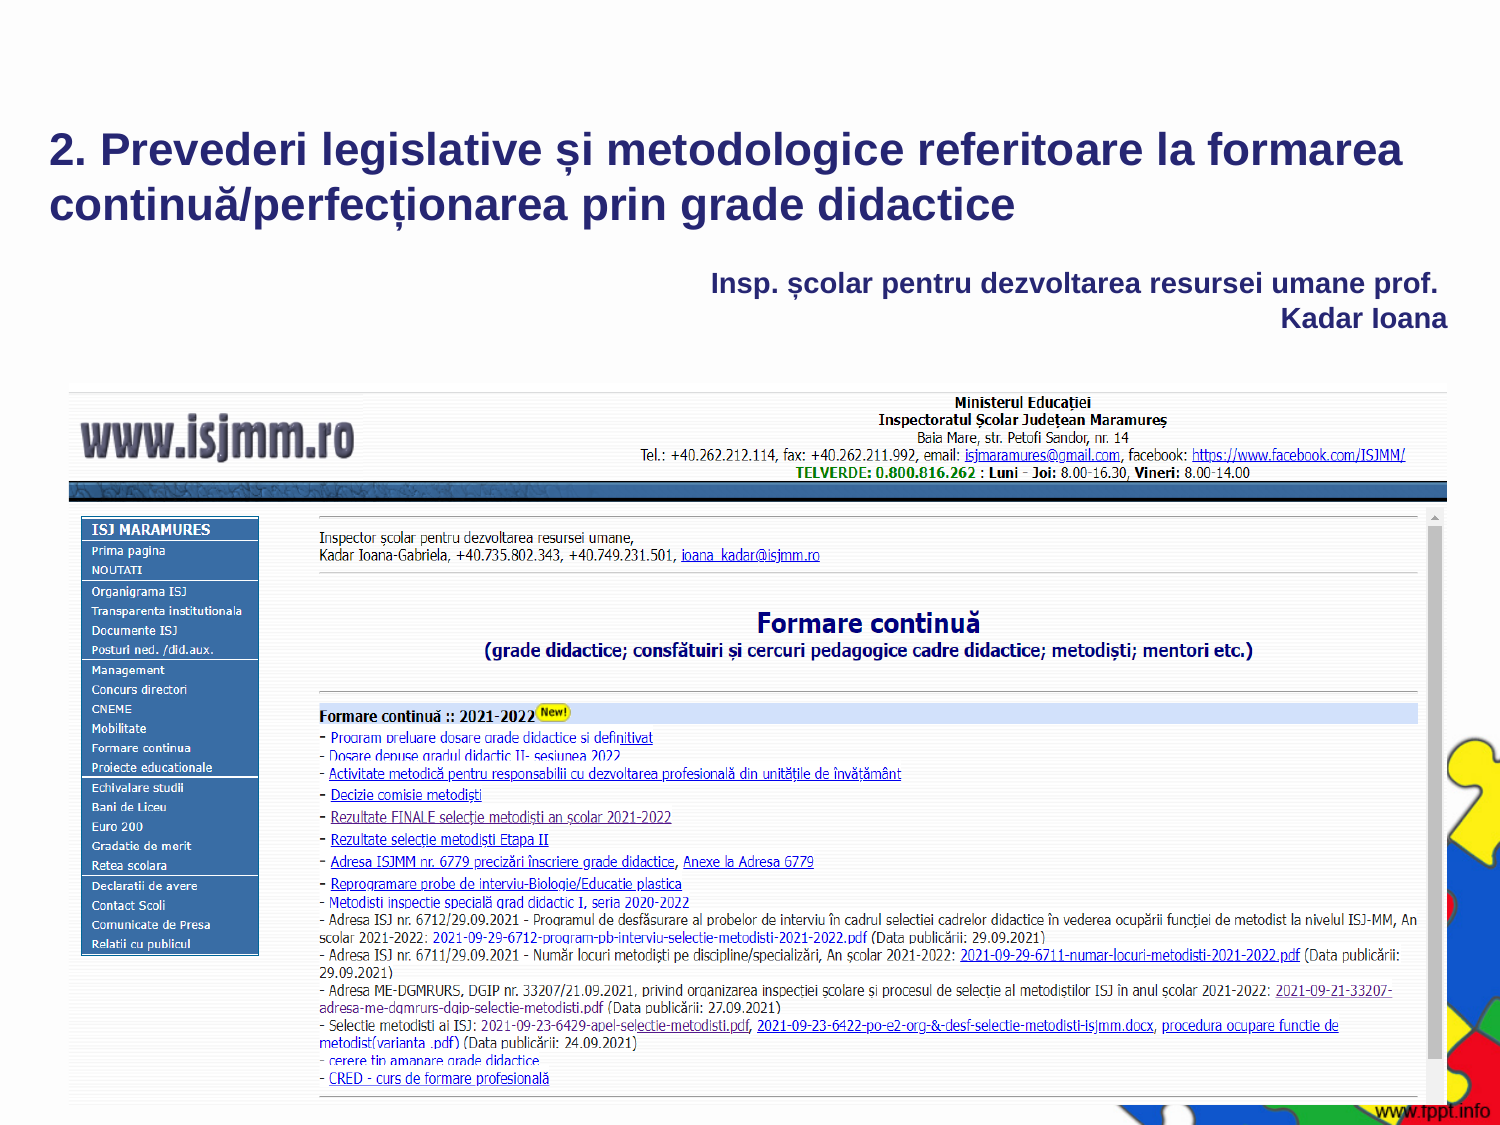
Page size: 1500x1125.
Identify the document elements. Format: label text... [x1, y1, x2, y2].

text_box 2. Prevederi legislative și metodologice referitoare la formarea continuă/perfecționarea prin grade didactice Insp. școlar pentru dezvoltarea resursei umane prof. Kadar Ioana [34, 112, 1463, 342]
picture [0, 0, 1500, 1125]
